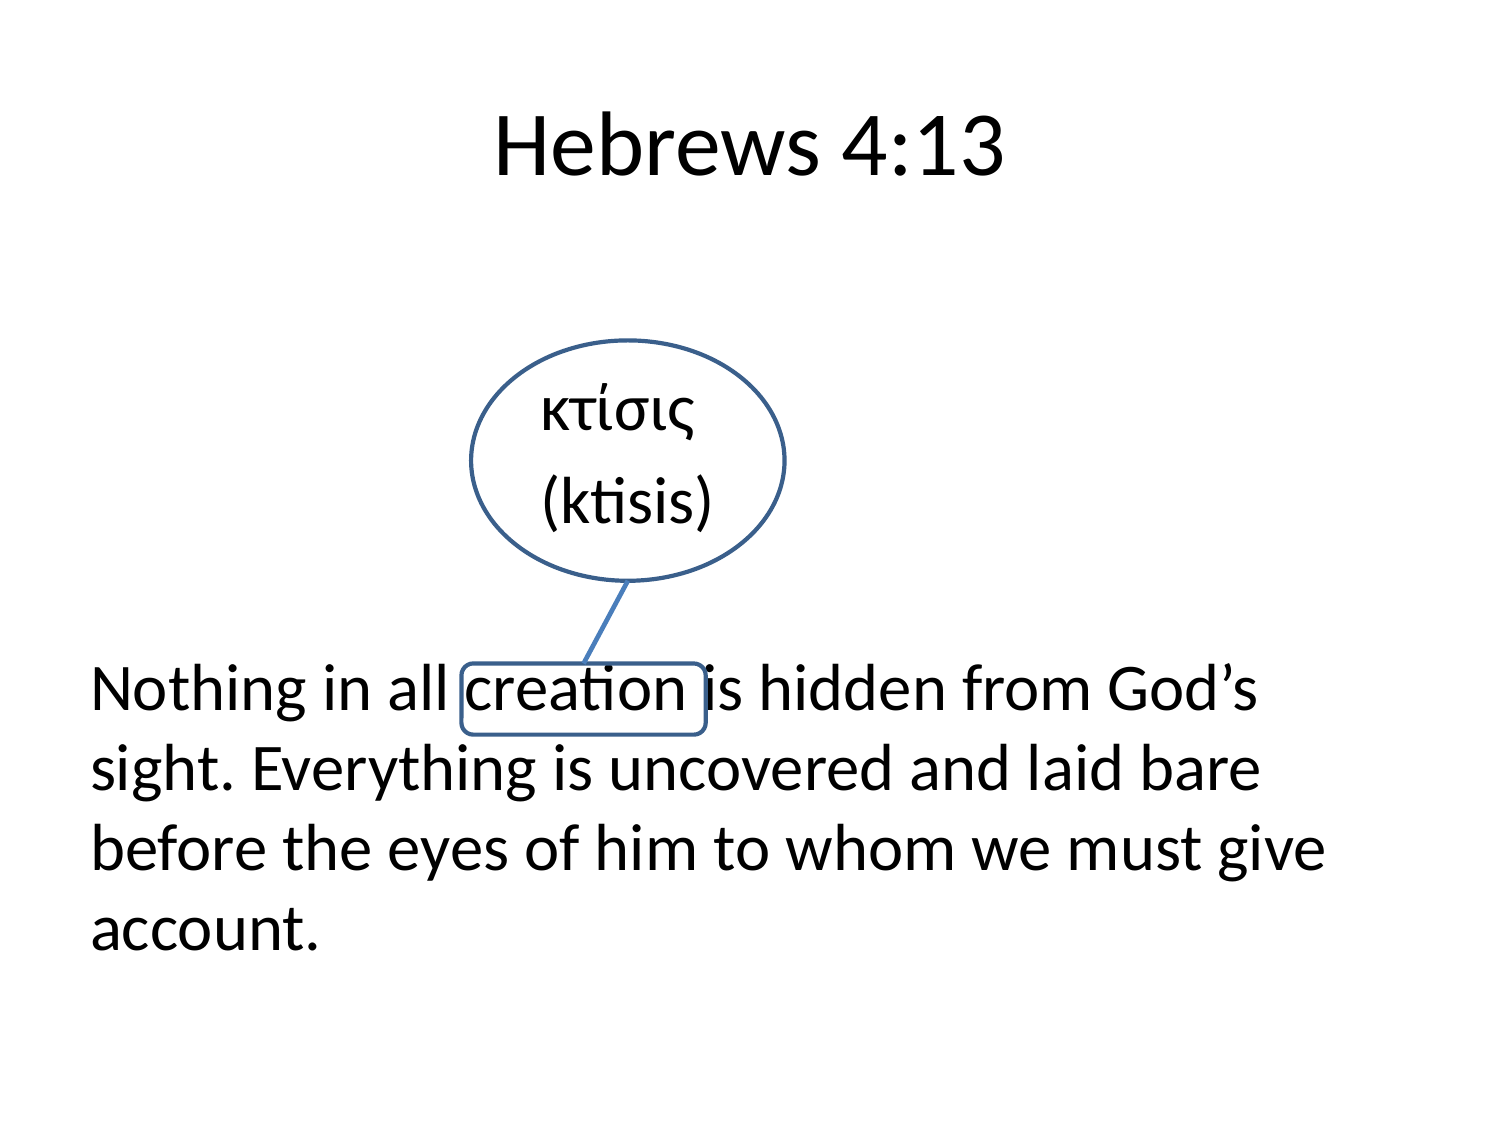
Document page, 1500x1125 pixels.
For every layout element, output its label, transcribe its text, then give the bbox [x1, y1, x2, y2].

title Hebrews 4:13 [75, 45, 1425, 233]
text_box [459, 661, 708, 737]
list κτίσις (ktisis) Nothing in all creation is hidden from God’s sight. Everything is uncovered and laid bare before the eyes of him to whom we must give account. [75, 262, 1425, 1005]
text_box [468, 338, 787, 583]
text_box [583, 580, 629, 664]
